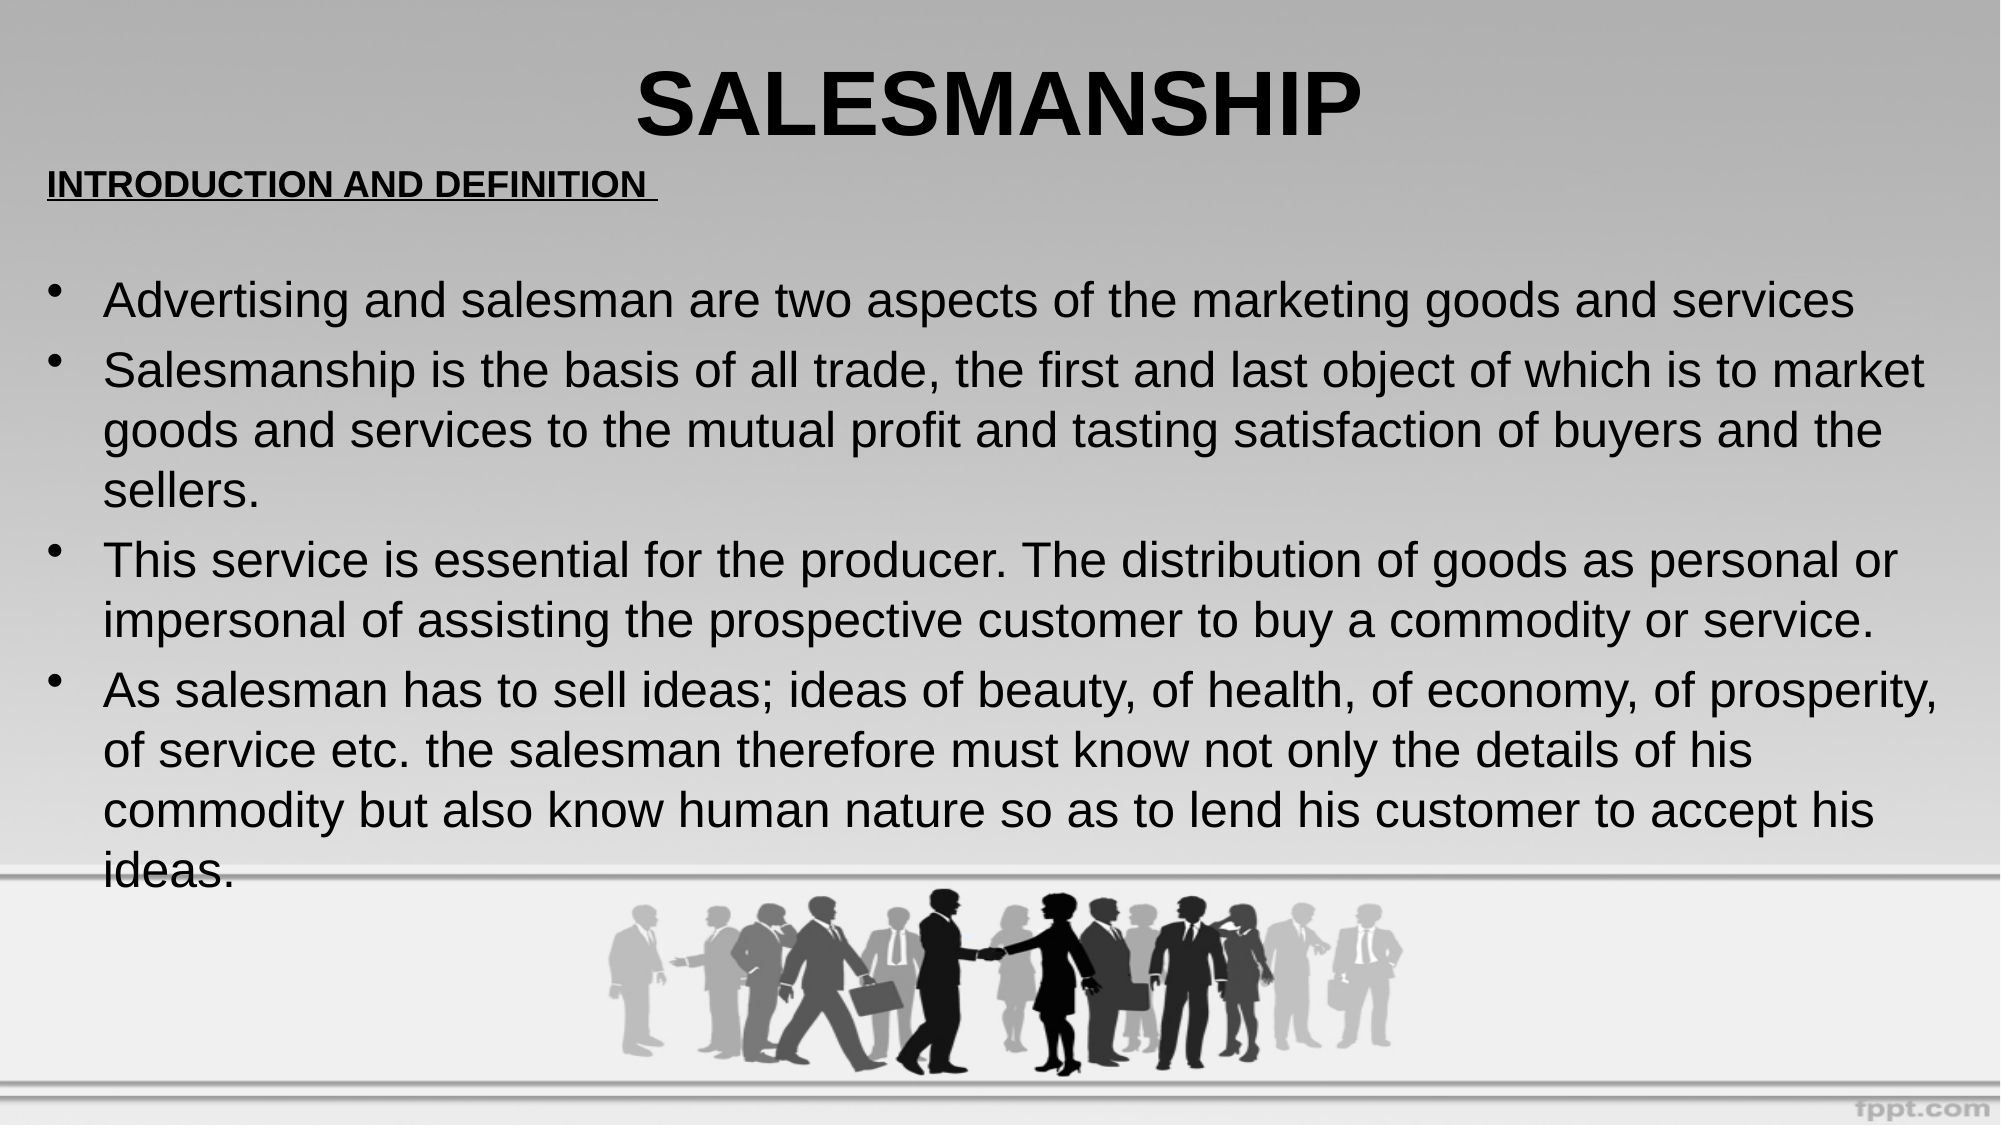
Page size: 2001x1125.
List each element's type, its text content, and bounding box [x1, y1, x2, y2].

title SALESMANSHIP [99, 45, 1900, 152]
picture [0, 0, 2001, 1125]
list INTRODUCTION AND DEFINITION Advertising and salesman are two aspects of the marketing goods and services Salesmanship is the basis of all trade, the first and last object of which is to market goods and services to the mutual profit and tasting satisfaction of buyers and the sellers. This service is essential for the producer. The distribution of goods as personal or impersonal of assisting the prospective customer to buy a commodity or service. As salesman has to sell ideas; ideas of beauty, of health, of economy, of prosperity, of service etc. the salesman therefore must know not only the details of his commodity but also know human nature so as to lend his customer to accept his ideas. [31, 152, 2000, 1005]
